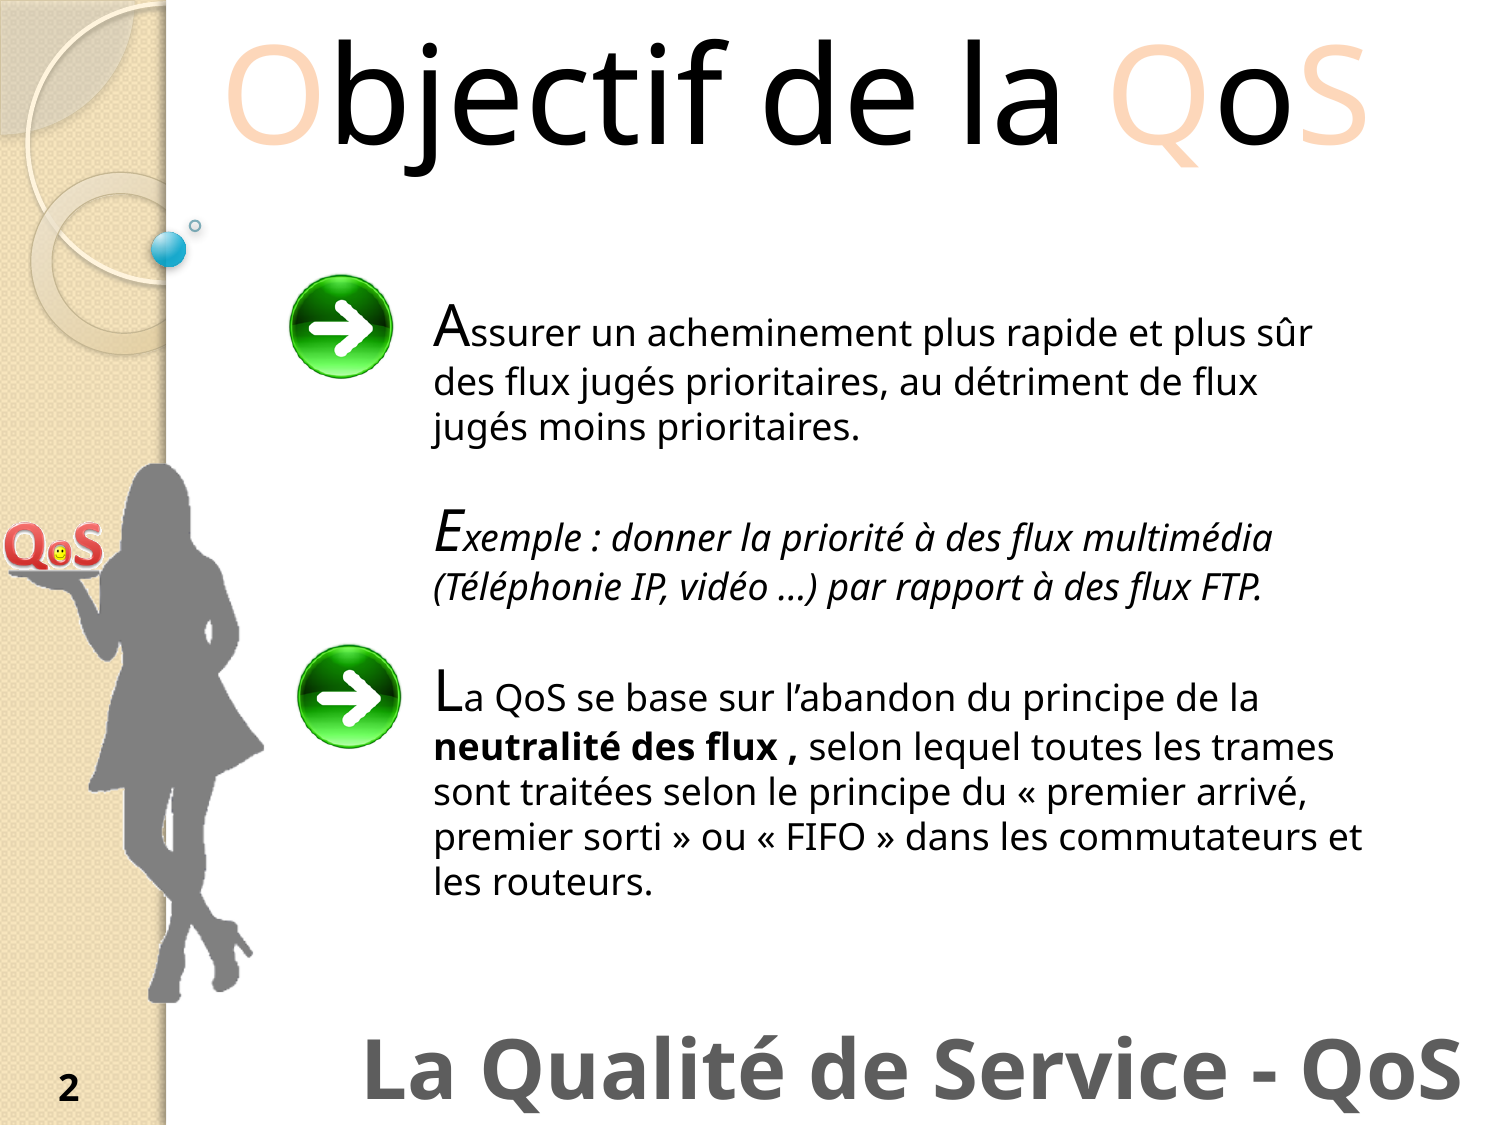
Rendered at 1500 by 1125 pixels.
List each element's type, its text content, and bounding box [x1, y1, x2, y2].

picture [287, 272, 395, 381]
text_box Assurer un acheminement plus rapide et plus sûr des flux jugés prioritaires, au détriment de flux jugés moins prioritaires. Exemple : donner la priorité à des flux multimédia (Téléphonie IP, vidéo …) par rapport à des flux FTP. La QoS se base sur l’abandon du principe de la neutralité des flux , selon lequel toutes les trames sont traitées selon le principe du « premier arrivé, premier sorti » ou « FIFO » dans les commutateurs et les routeurs. [418, 281, 1383, 956]
picture [294, 641, 403, 750]
text_box Objectif de la QoS [205, 0, 1387, 180]
picture [2, 462, 266, 1005]
